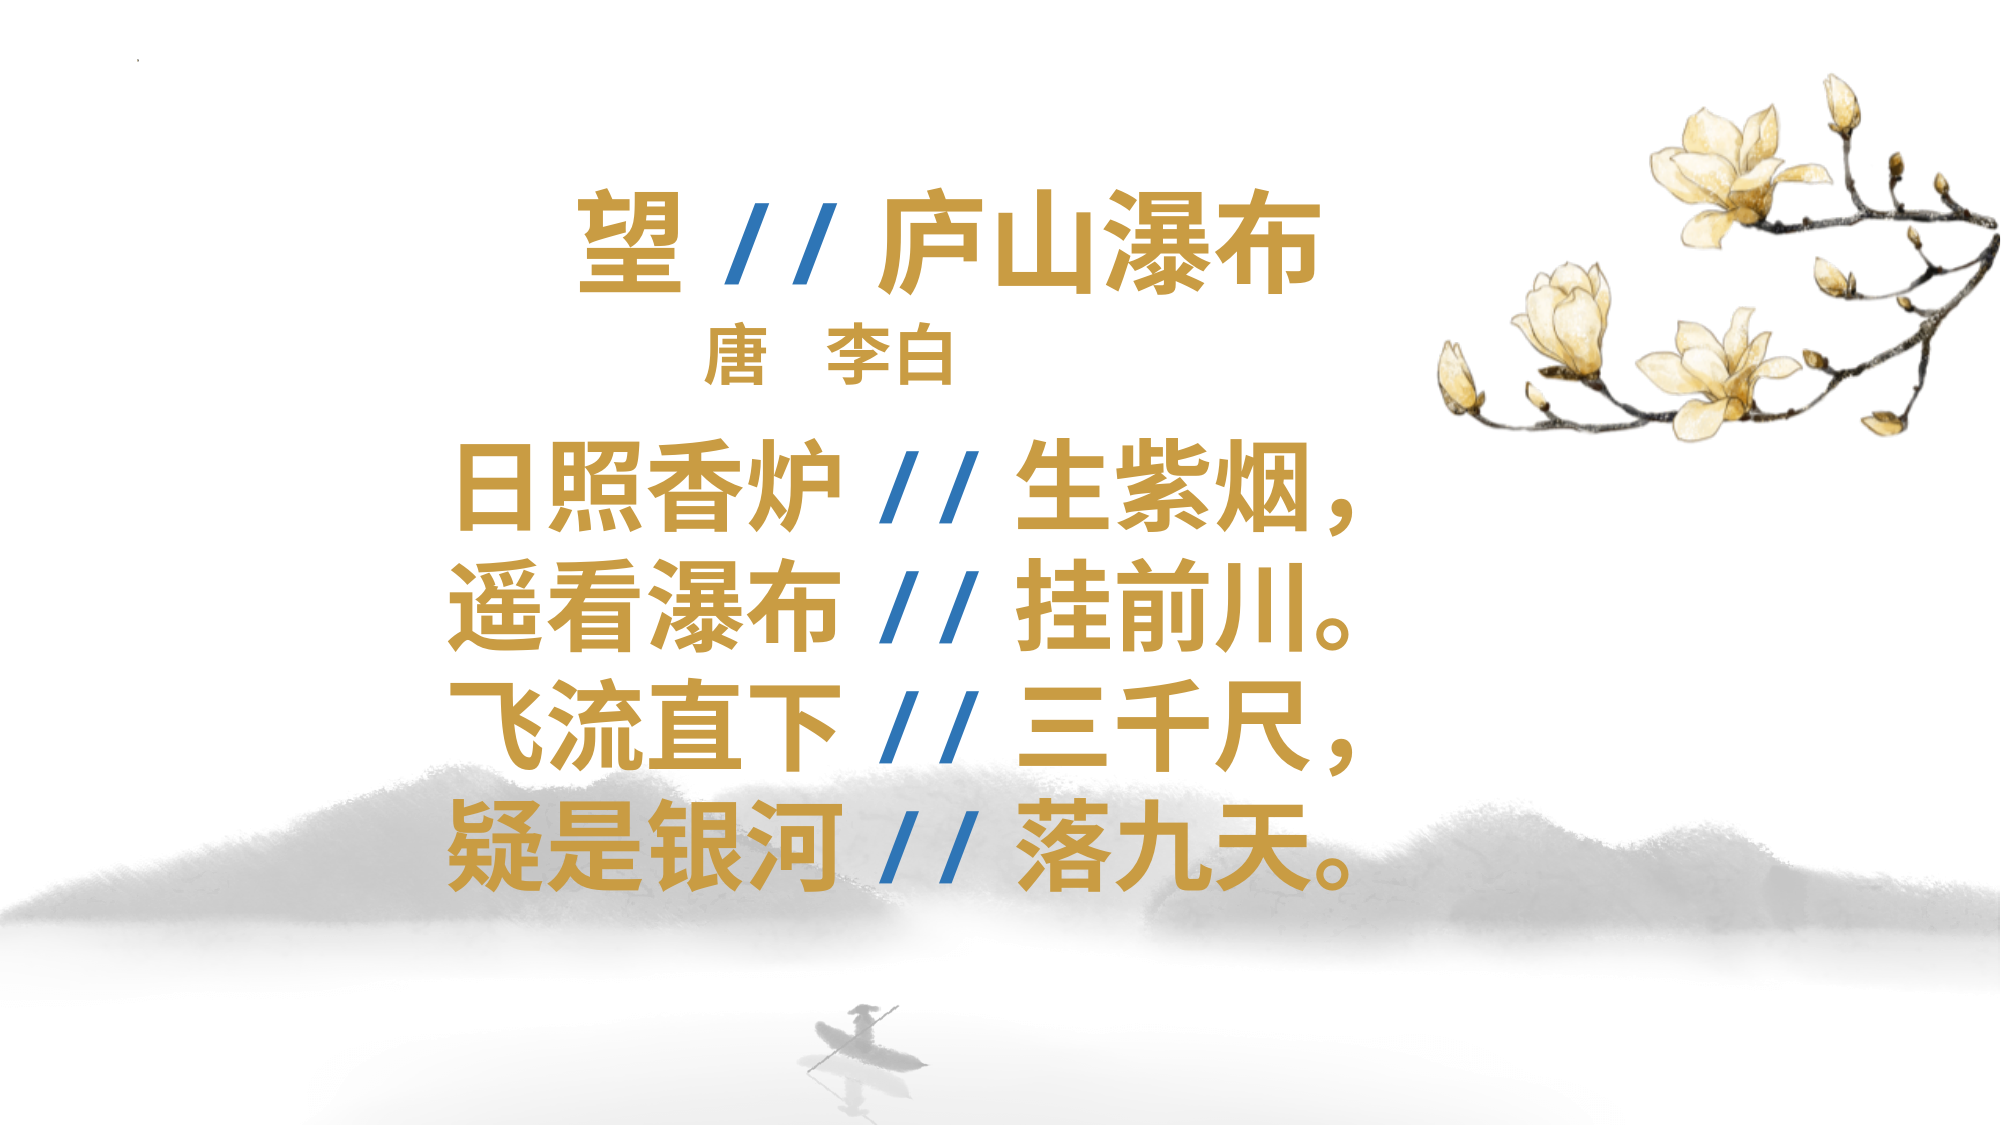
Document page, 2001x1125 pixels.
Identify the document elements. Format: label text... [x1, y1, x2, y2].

text_box 唐 李白 [656, 289, 1152, 400]
text_box 日照香炉//生紫烟， 遥看瀑布//挂前川。 飞流直下//三千尺， 疑是银河//落九天。 [396, 416, 1363, 882]
text_box 望//庐山瀑布 [559, 138, 1363, 317]
picture [824, 55, 2001, 463]
picture [0, 717, 2000, 1125]
